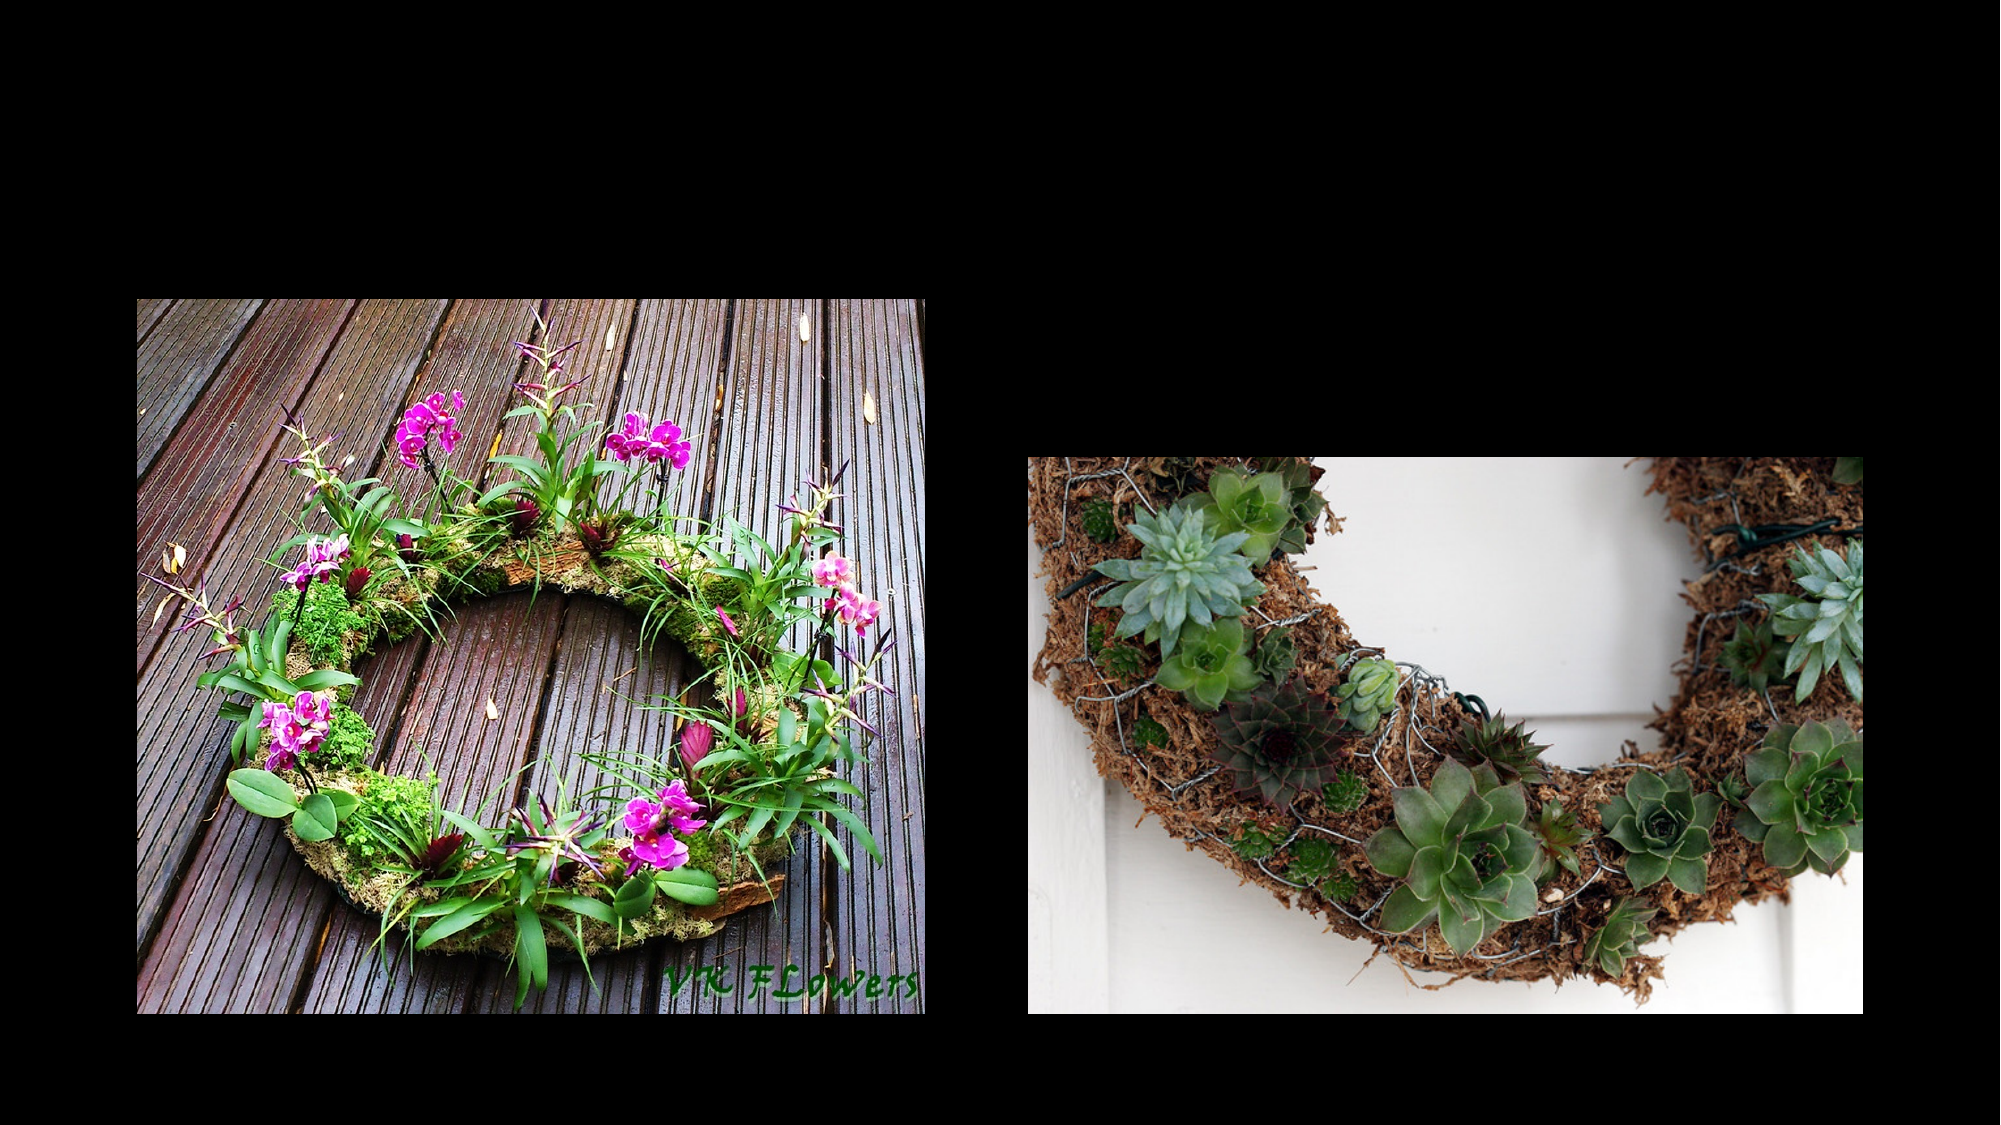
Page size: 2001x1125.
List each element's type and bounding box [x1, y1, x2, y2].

picture [1028, 456, 1863, 1014]
list [137, 299, 925, 1014]
